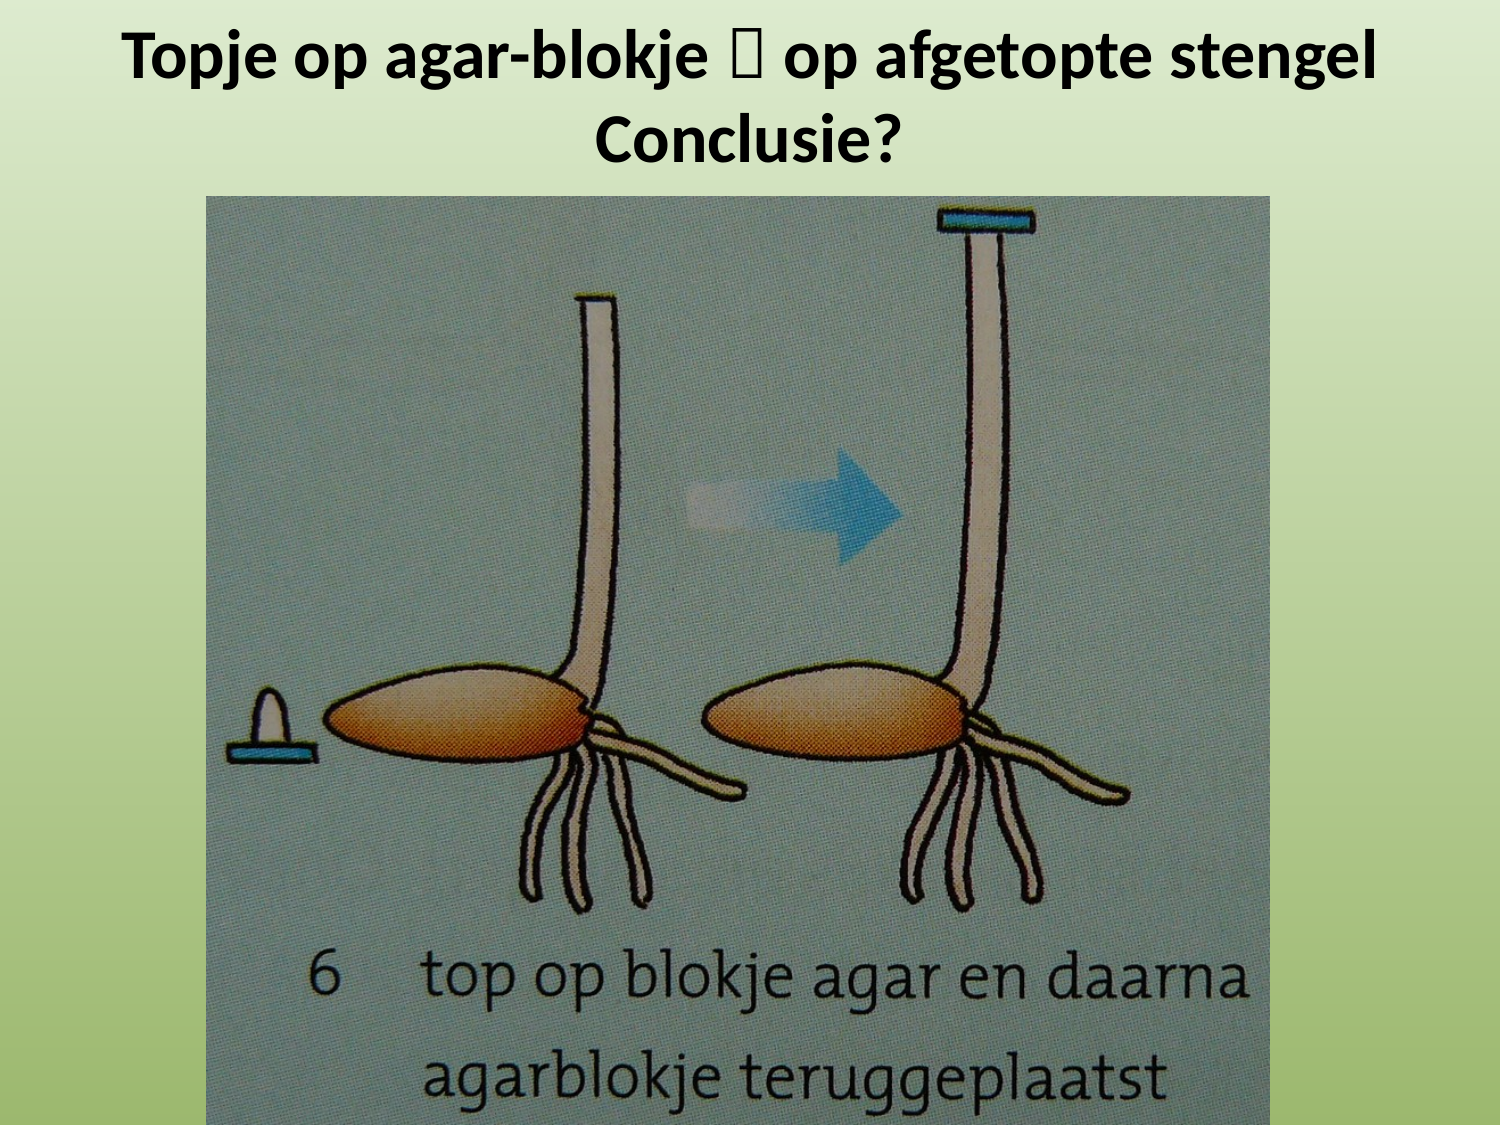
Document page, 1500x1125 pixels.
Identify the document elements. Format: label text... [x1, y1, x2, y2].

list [206, 196, 1271, 1125]
title Topje op agar-blokje  op afgetopte stengel Conclusie? [0, 0, 1500, 185]
